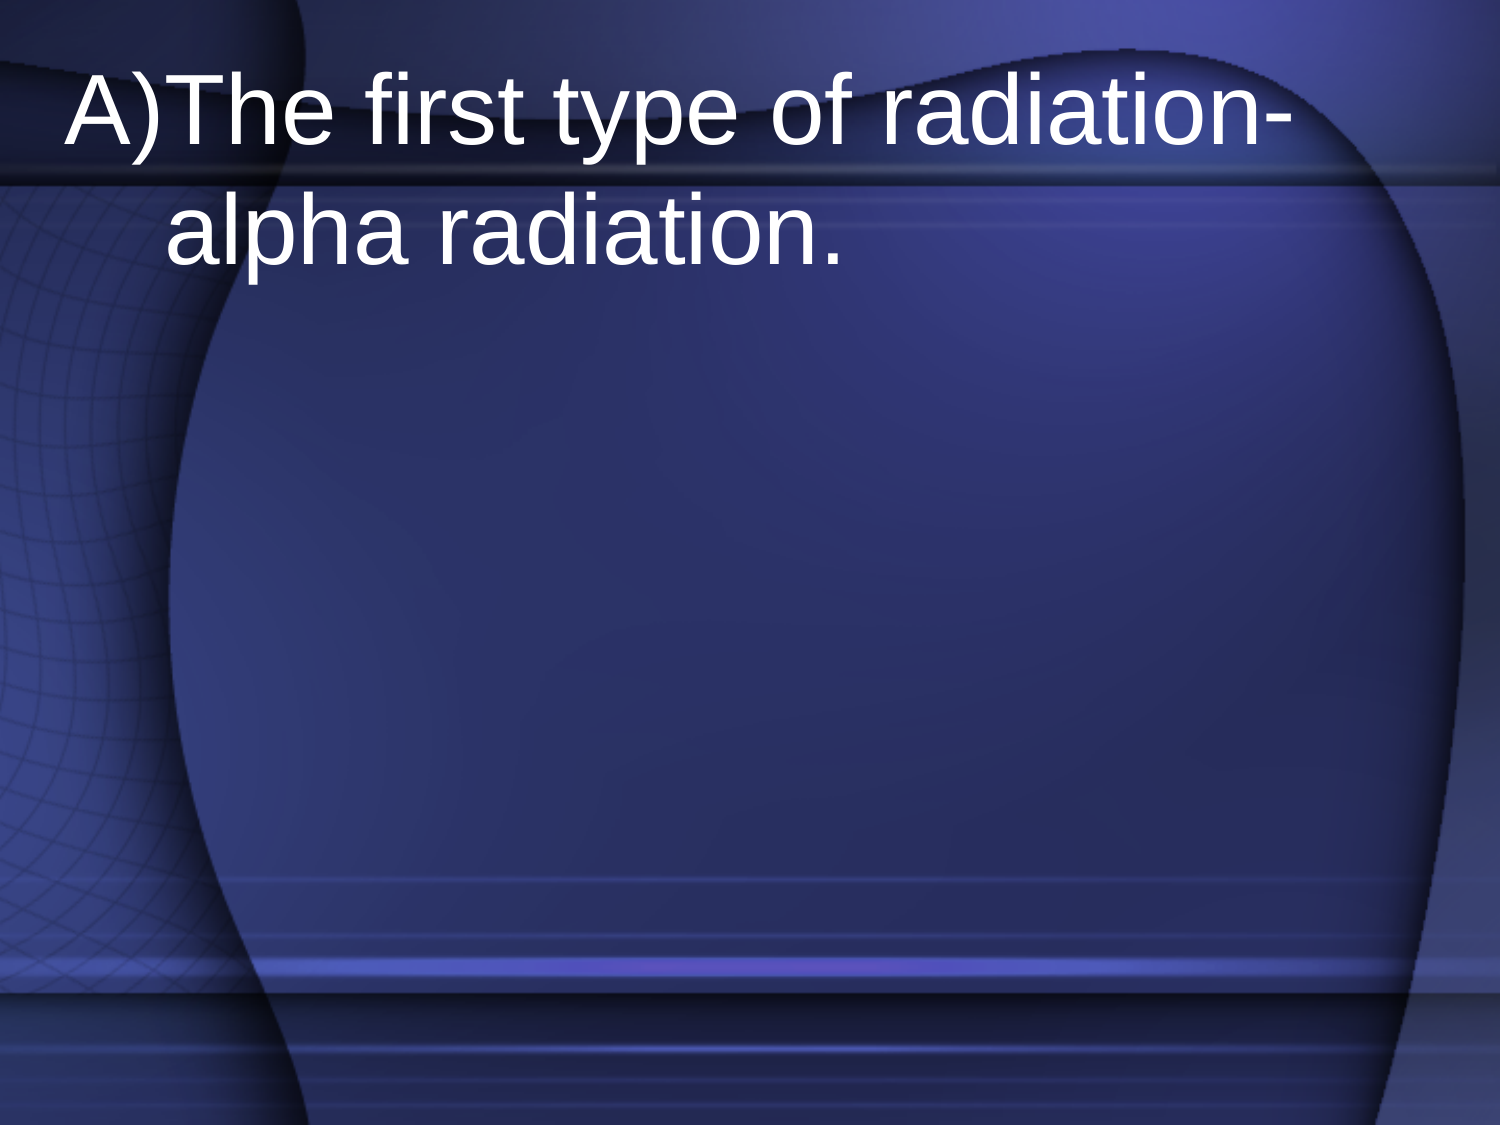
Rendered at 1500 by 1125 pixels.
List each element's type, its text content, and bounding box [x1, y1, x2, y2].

text_box The first type of radiation-alpha radiation. [49, 37, 1413, 413]
picture [0, 0, 1500, 1125]
